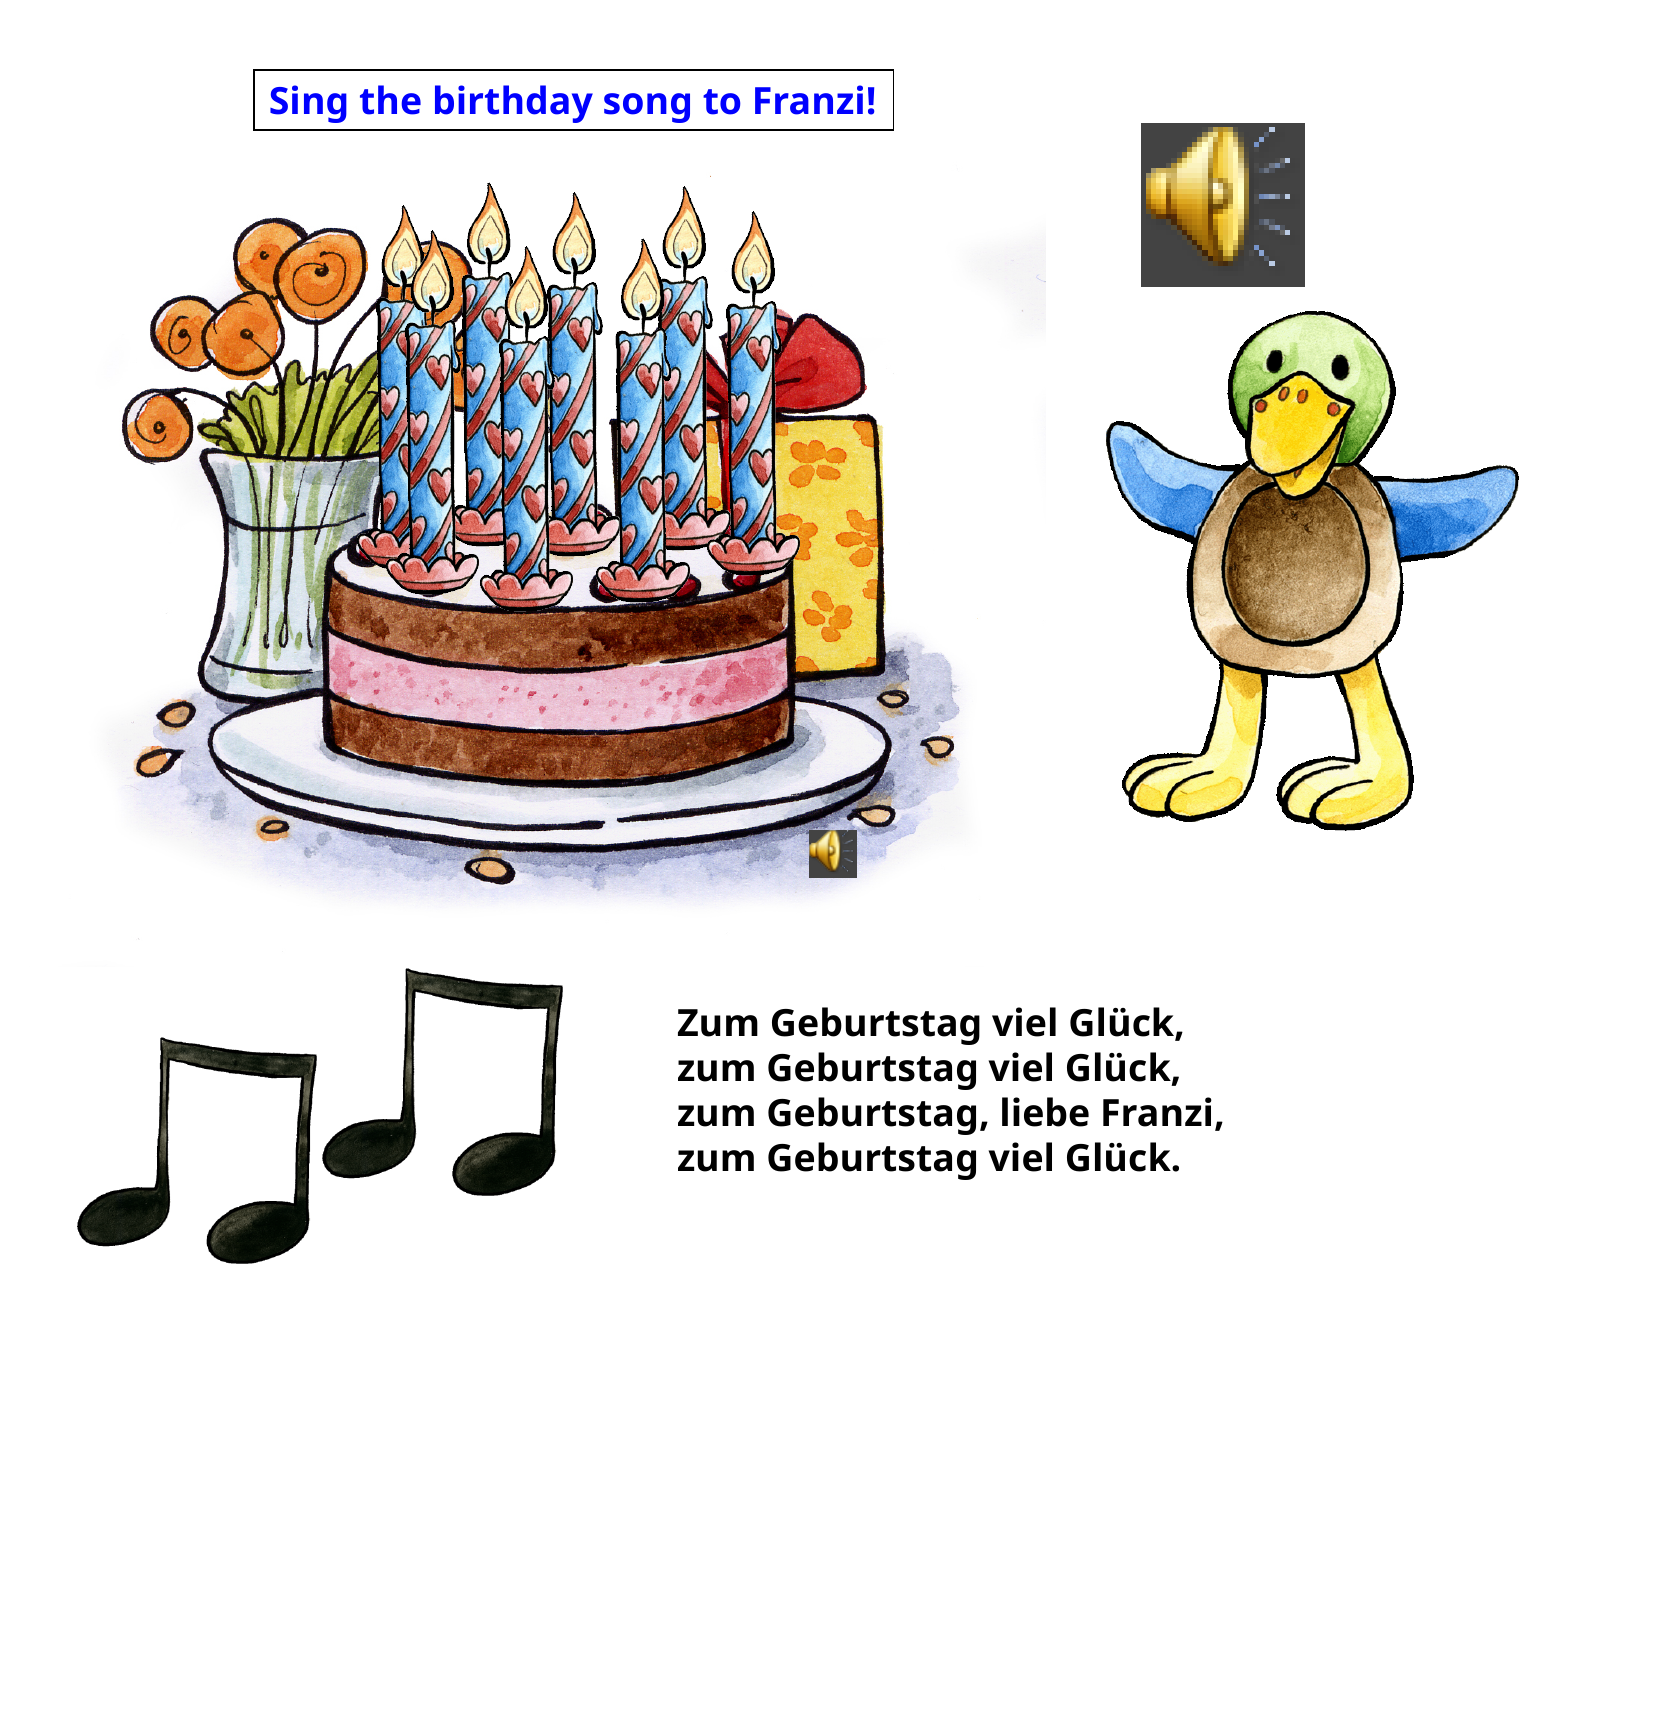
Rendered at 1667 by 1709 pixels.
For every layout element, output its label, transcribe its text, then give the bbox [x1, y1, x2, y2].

picture [1140, 121, 1307, 289]
picture [28, 153, 1046, 967]
picture [76, 1037, 317, 1265]
text_box Sing the birthday song to Franzi! [253, 70, 894, 130]
picture [1106, 310, 1519, 831]
text_box Zum Geburtstag viel Glück, zum Geburtstag viel Glück, zum Geburtstag, liebe Franzi, zum Geburtstag viel Glück. [662, 991, 1574, 1187]
picture [322, 968, 563, 1196]
